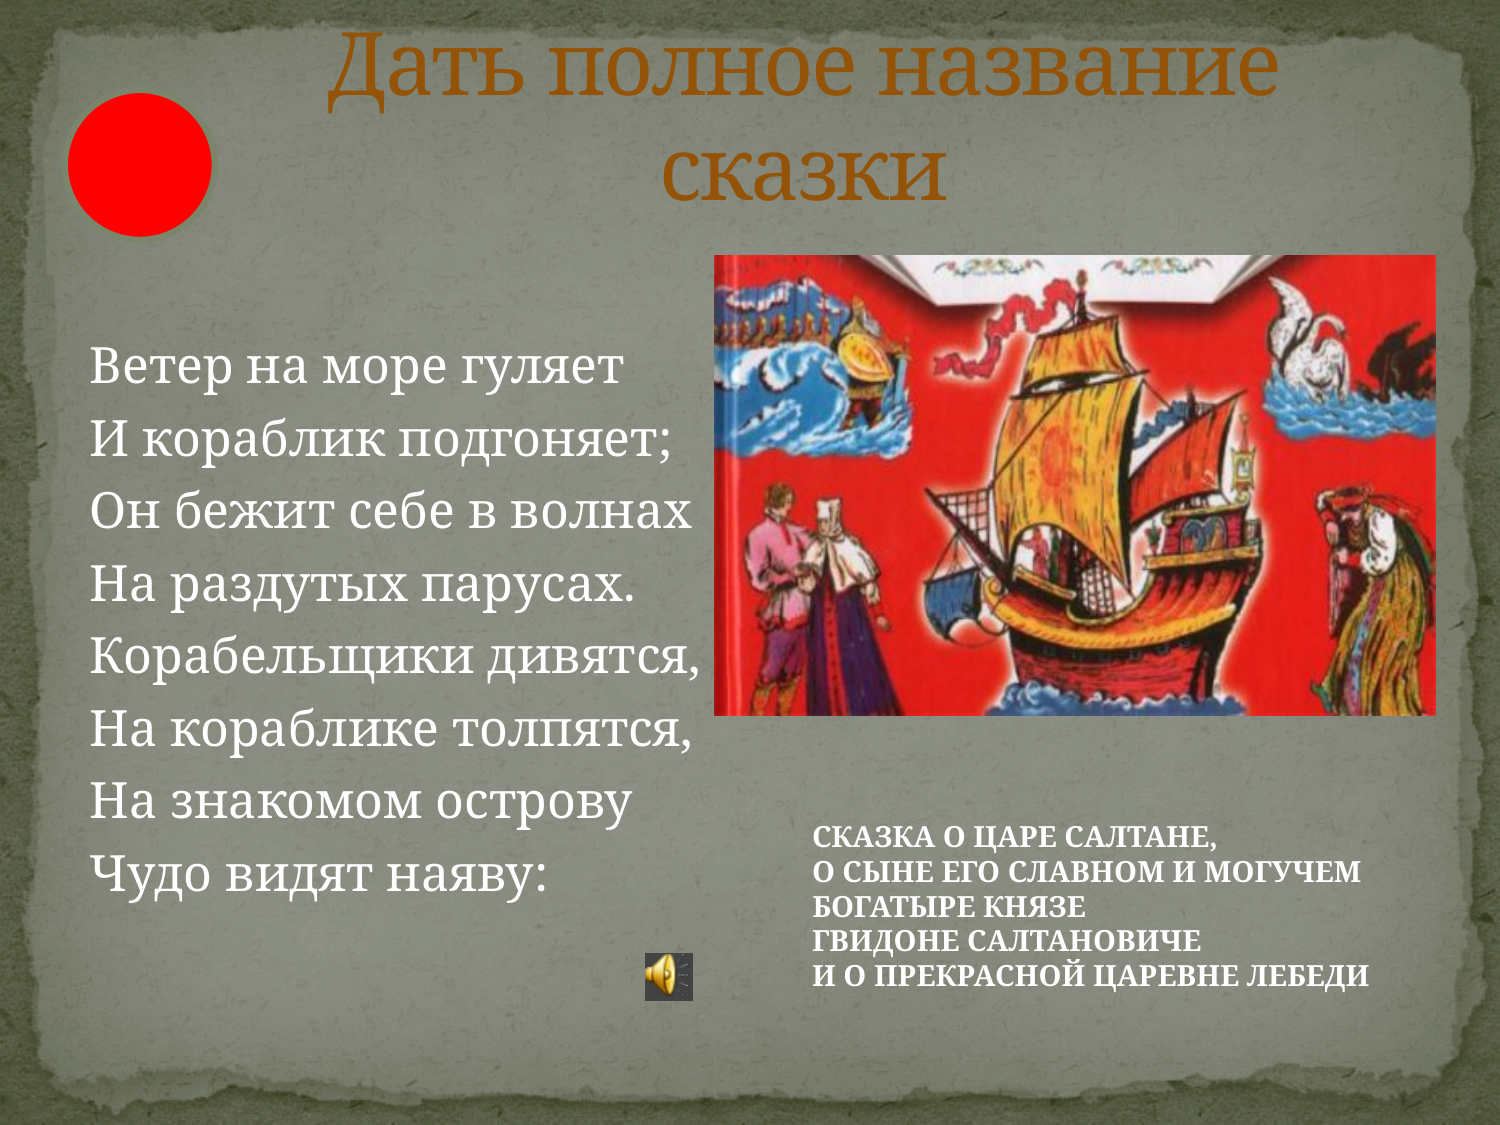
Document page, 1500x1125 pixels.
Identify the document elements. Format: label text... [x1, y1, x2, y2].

table_cell [636, 944, 700, 1000]
title Дать полное название сказки [182, 24, 1425, 225]
text_box [61, 86, 218, 244]
text_box СКАЗКА О ЦАРЕ САЛТАНЕ, О СЫНЕ ЕГО СЛАВНОМ И МОГУЧЕМ БОГАТЫРЕ КНЯЗЕ ГВИДОНЕ САЛТАНОВИЧЕ И О ПРЕКРАСНОЙ ЦАРЕВНЕ ЛЕБЕДИ [797, 810, 1436, 1001]
list Ветер на море гуляет И кораблик подгоняет; Он бежит себе в волнах На раздутых парусах. Корабельщики дивятся, На кораблике толпятся, На знакомом острову Чудо видят наяву: [75, 326, 1425, 1000]
picture [714, 255, 1436, 717]
table_cell [706, 326, 1425, 723]
picture [644, 953, 693, 1002]
